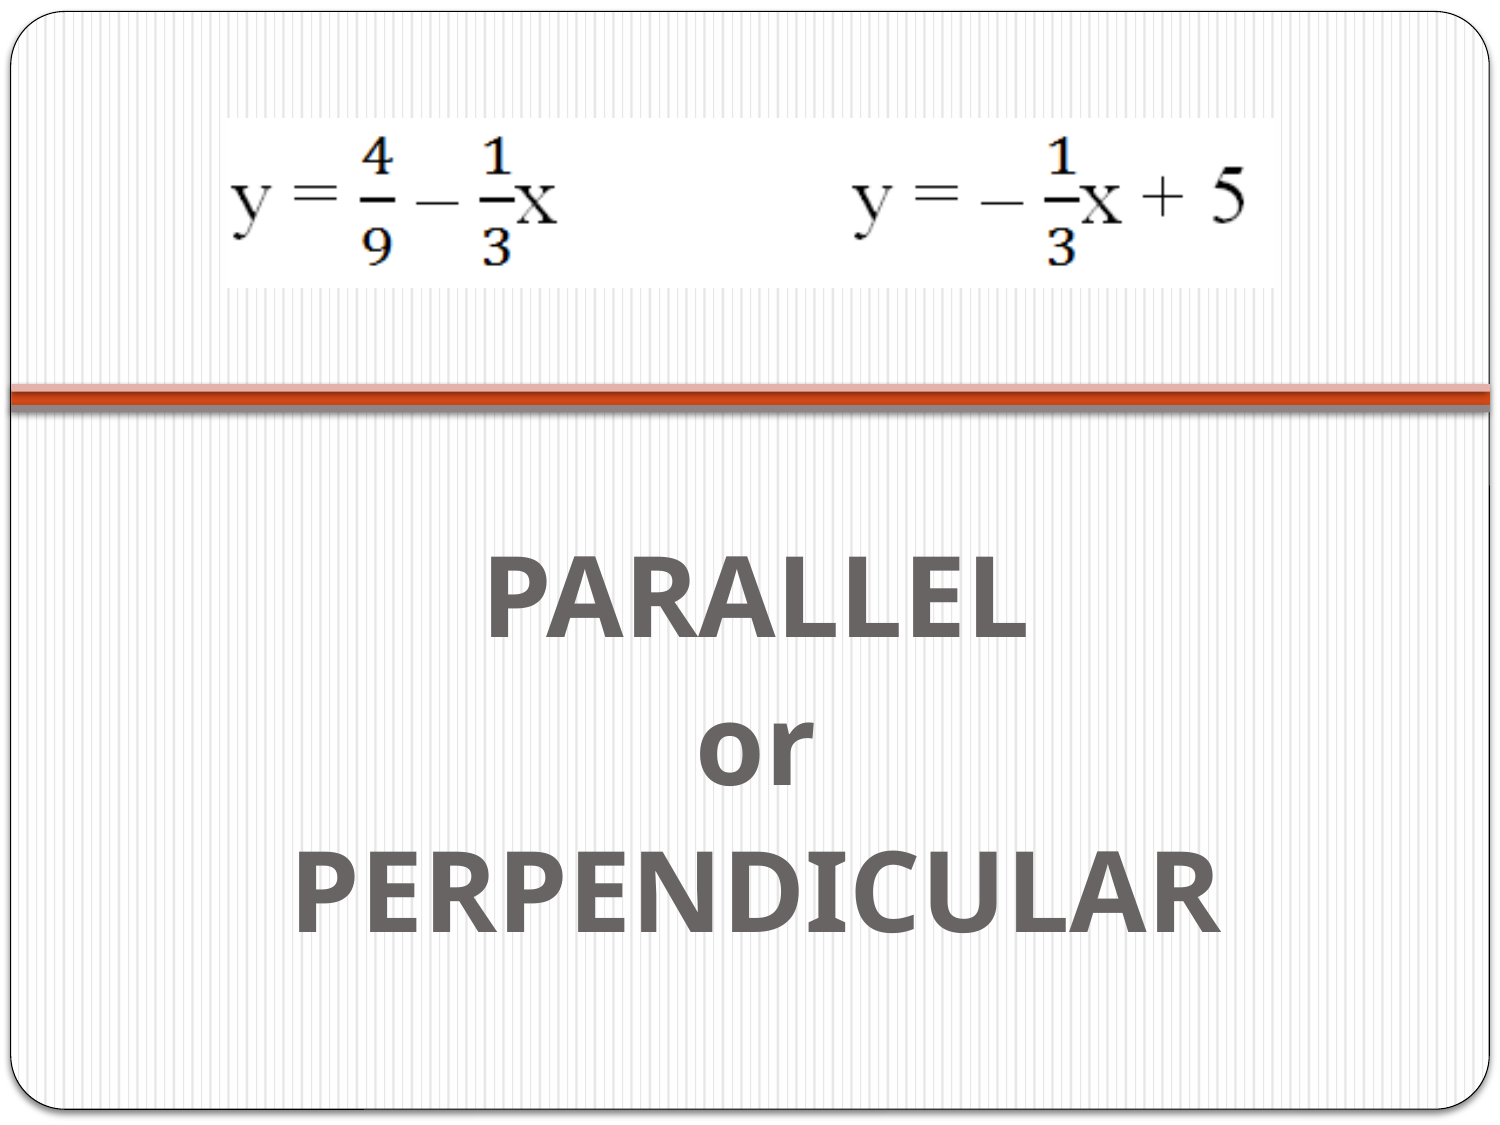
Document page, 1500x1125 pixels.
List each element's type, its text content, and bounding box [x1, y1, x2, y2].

picture [224, 118, 1276, 288]
list PARALLEL or PERPENDICULAR [118, 517, 1394, 975]
